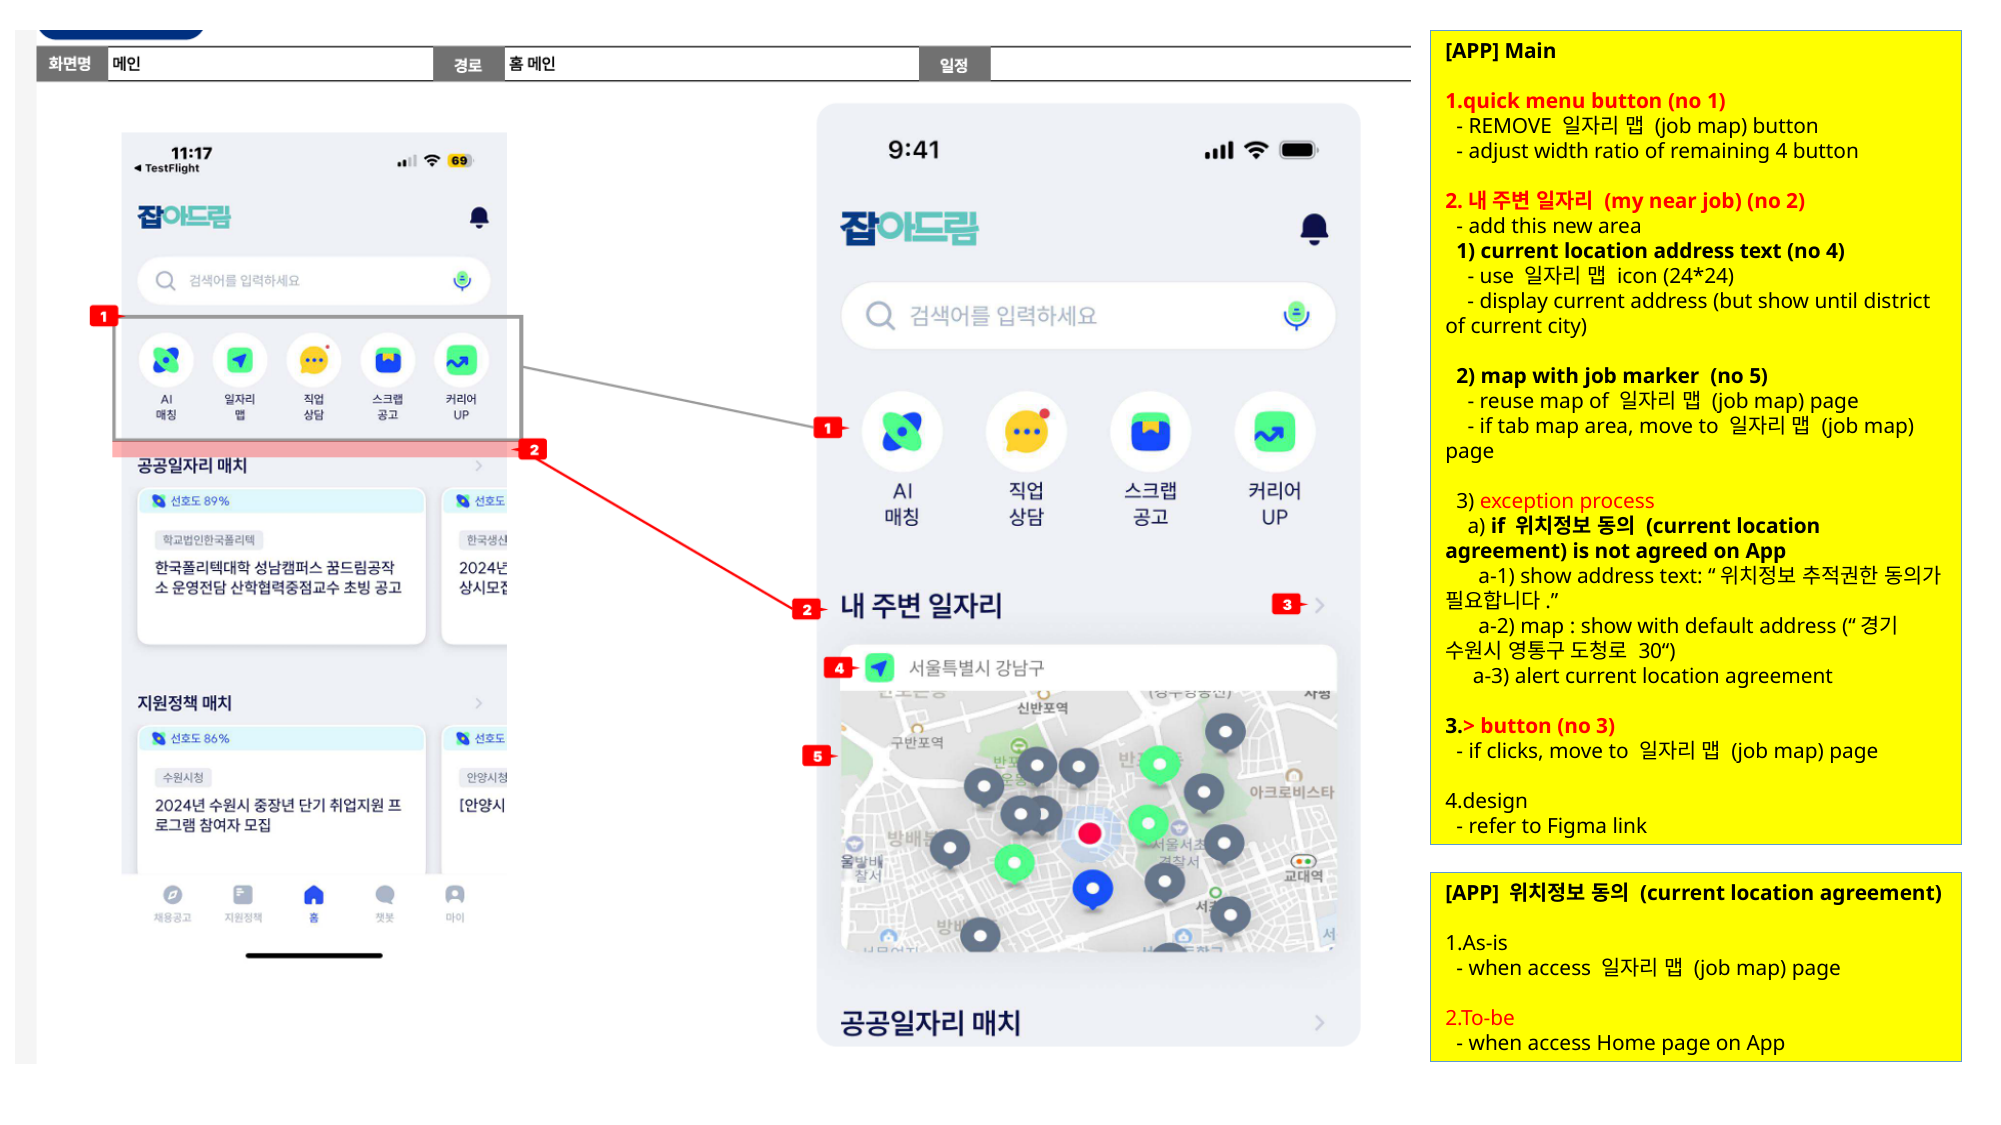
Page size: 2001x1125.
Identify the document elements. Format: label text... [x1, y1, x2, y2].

picture [15, 30, 1411, 1065]
text_box [APP] 위치정보 동의 (current location agreement) 1.As-is - when access 일자리 맵 (job map) page 2.To-be - when access Home page on App [1430, 872, 1962, 1062]
text_box [APP] Main 1.quick menu button (no 1) - REMOVE 일자리 맵 (job map) button - adjust width ratio of remaining 4 button 2.내 주변 일자리 (my near job) (no 2) - add this new area 1) current location address text (no 4) - use 일자리 맵 icon (24*24) - display current address (but show until district of current city) 2) map with job marker (no 5) - reuse map of 일자리 맵 (job map) page - if tab map area, move to 일자리 맵 (job map) page 3) exception process a) if 위치정보 동의 (current location agreement) is not agreed on App a-1) show address text: “위치정보 추적권한 동의가 필요합니다.” a-2) map : show with default address (“경기 수원시 영통구 도청로 30“) a-3) alert current location agreement 3.> button (no 3) - if clicks, move to 일자리 맵 (job map) page 4.design - refer to Figma link [1430, 30, 1962, 845]
